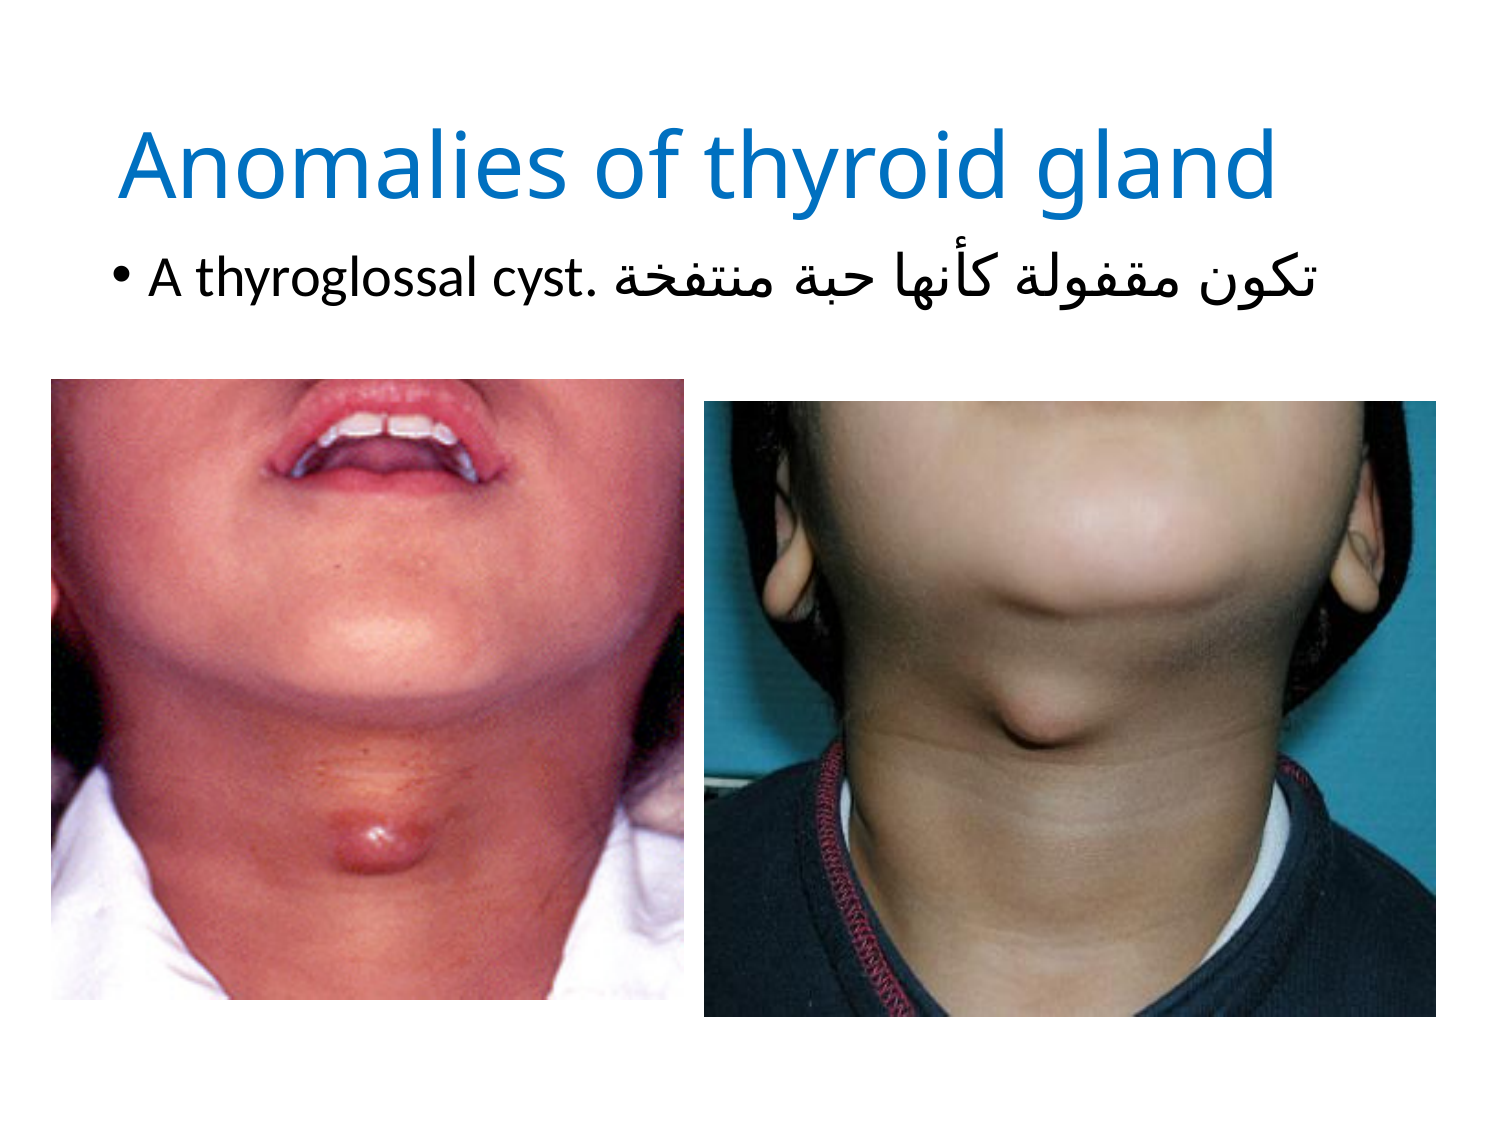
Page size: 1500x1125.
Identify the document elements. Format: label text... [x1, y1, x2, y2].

list A thyroglossal cyst. تكون مقفولة كأنها حبة منتفخة [96, 238, 1390, 953]
title Anomalies of thyroid gland [103, 59, 1397, 278]
picture [704, 401, 1436, 1017]
picture [50, 379, 684, 1000]
